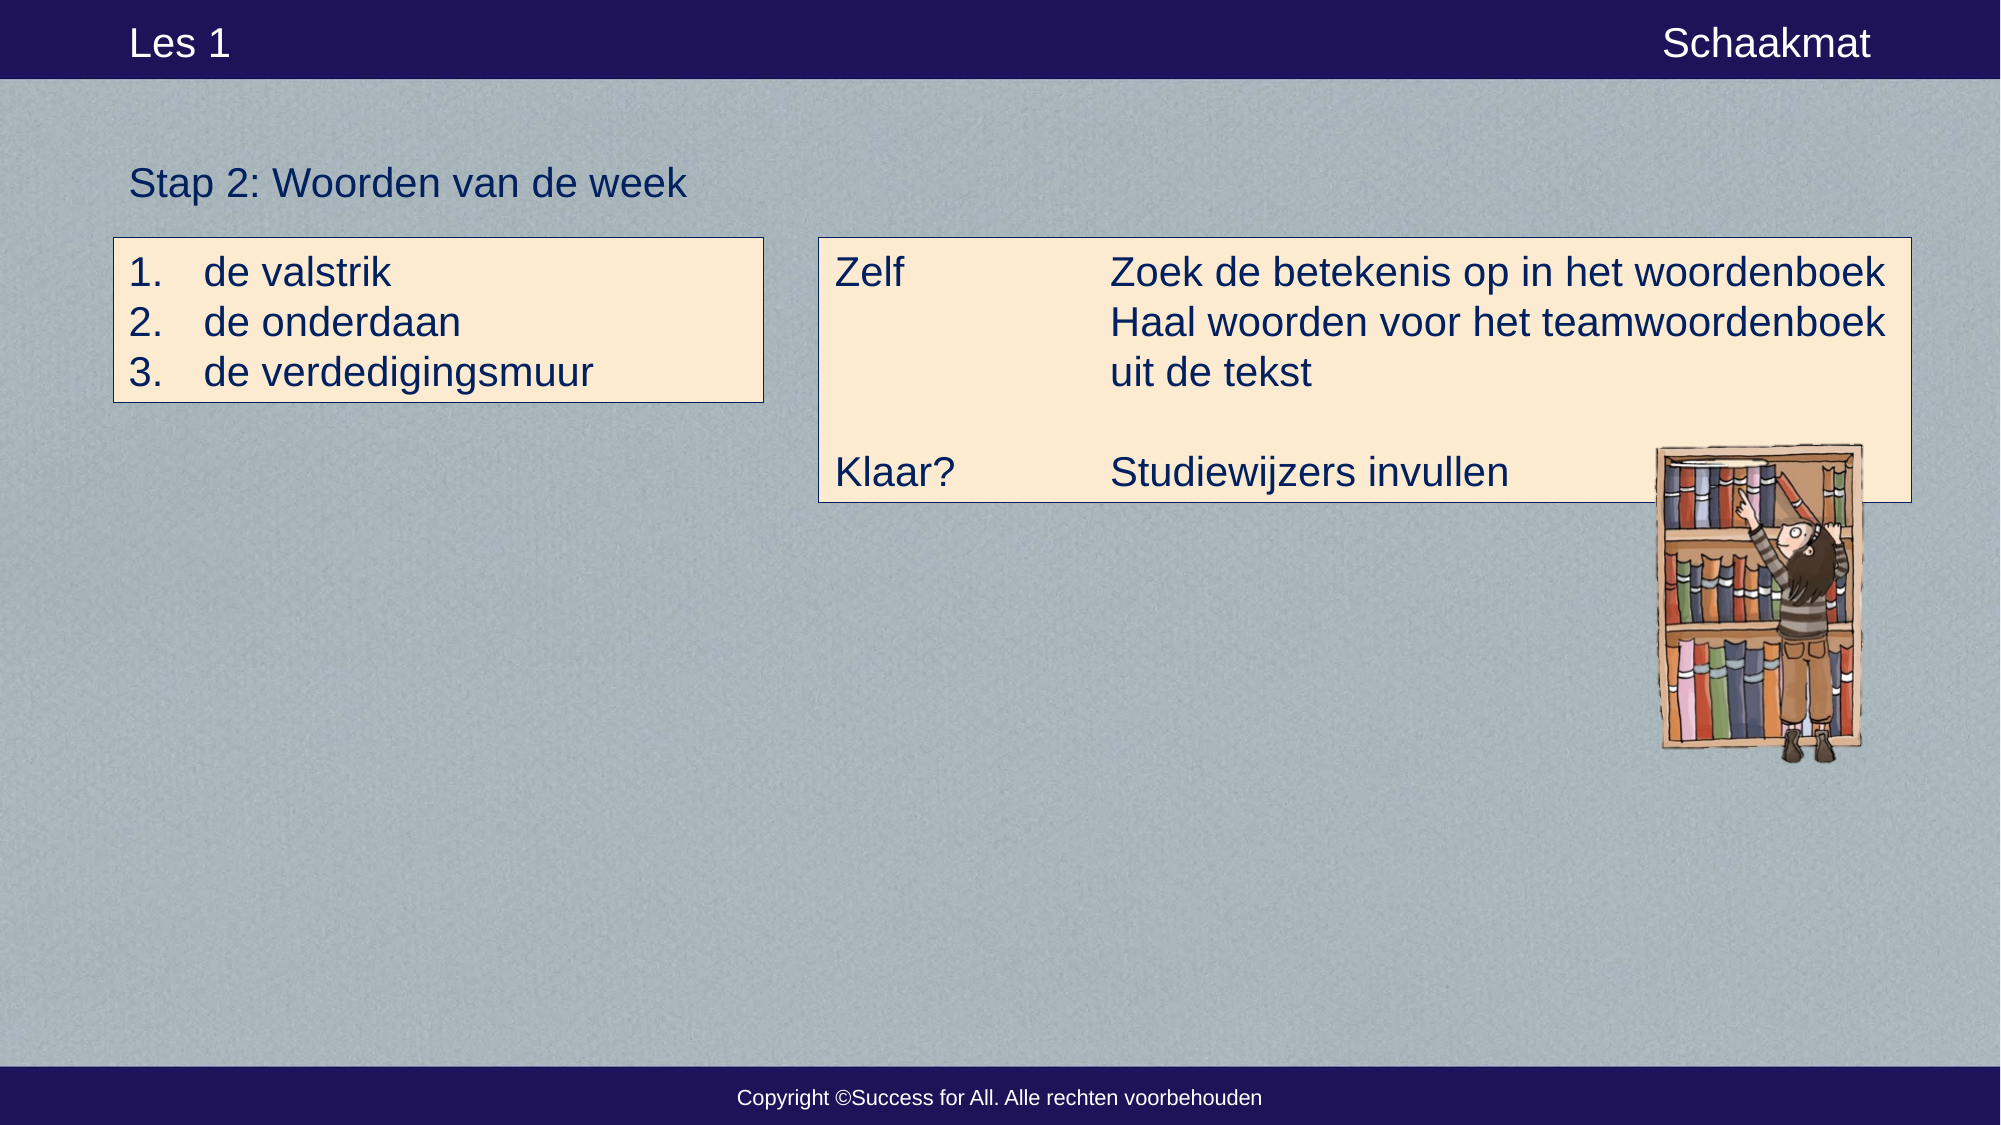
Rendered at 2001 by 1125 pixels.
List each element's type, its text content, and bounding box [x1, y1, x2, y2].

text_box Schaakmat [999, 8, 1886, 73]
text_box Copyright ©Success for All. Alle rechten voorbehouden [0, 1076, 2000, 1125]
text_box Les 1 [114, 8, 354, 73]
text_box Stap 2: Woorden van de week [113, 148, 1635, 214]
text_box de valstrik de onderdaan de verdedigingsmuur [113, 237, 764, 403]
text_box Zelf Zoek de betekenis op in het woordenboek Haal woorden voor het teamwoordenboek uit de tekst Klaar? Studiewijzers invullen [818, 237, 1912, 503]
picture [0, 0, 2001, 1125]
